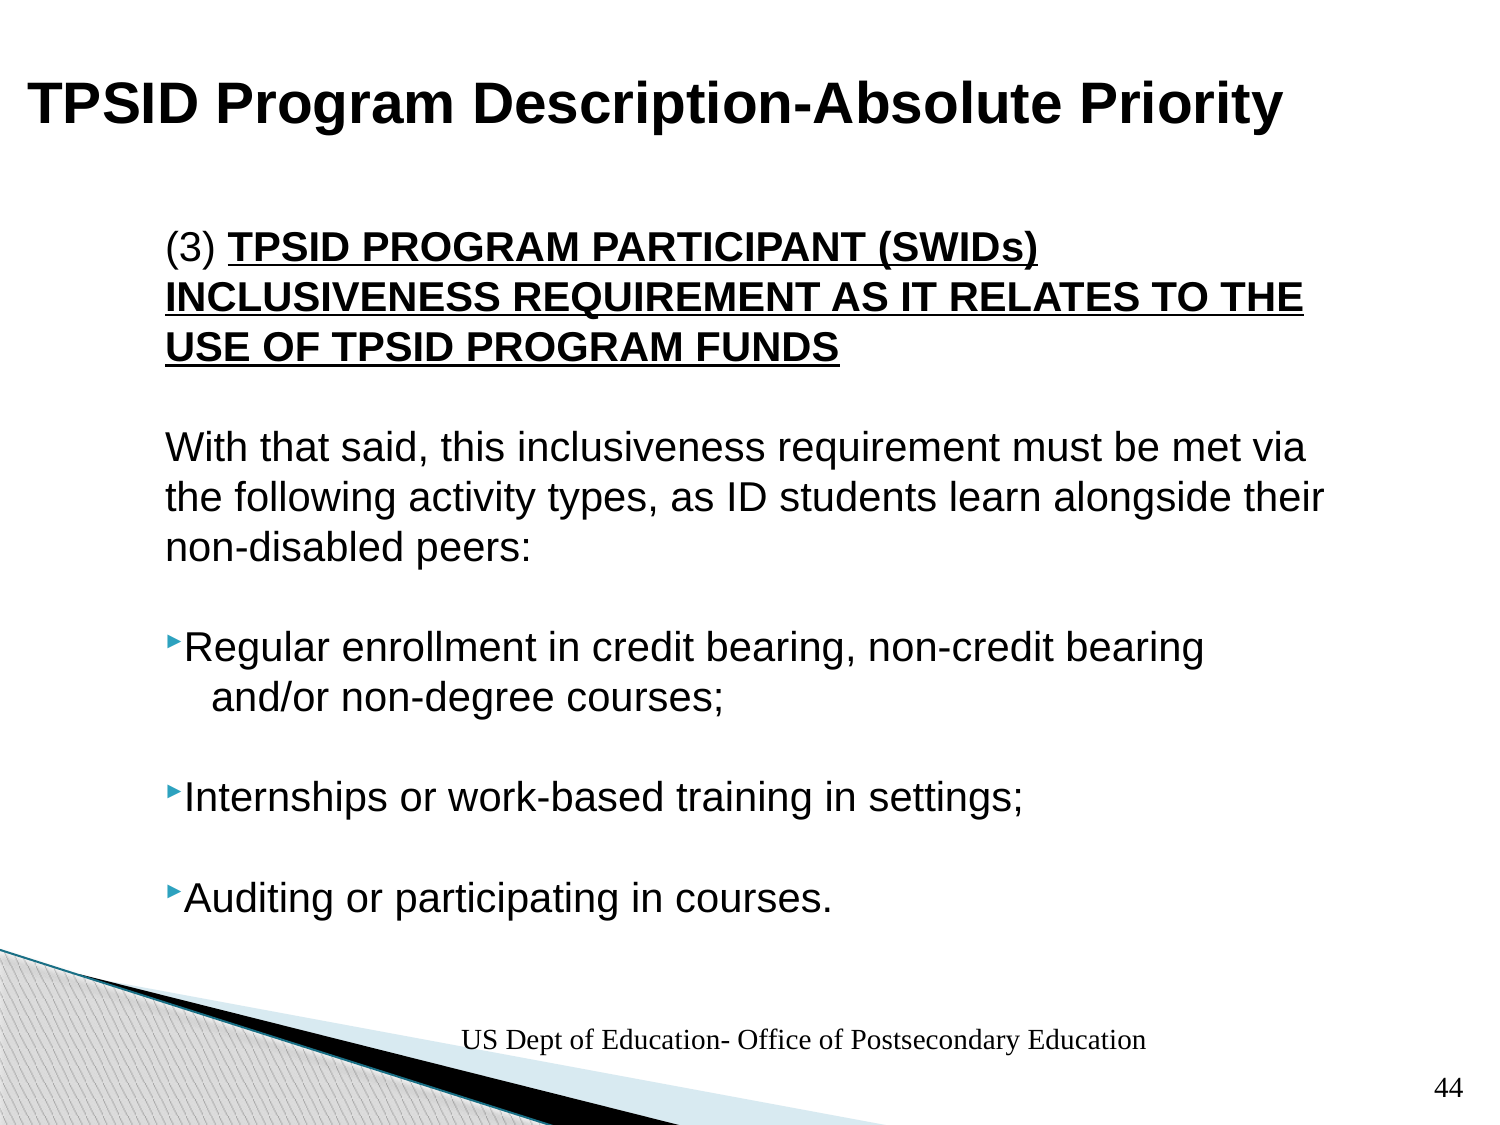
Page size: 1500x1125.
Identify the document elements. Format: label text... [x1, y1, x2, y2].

title TPSID Program Description-Absolute Priority [12, 37, 1500, 164]
footer US Dept of Education- Office of Postsecondary Education [387, 1025, 1163, 1063]
list (3) TPSID PROGRAM PARTICIPANT (SWIDs) INCLUSIVeNESS REQUIREMENT AS IT RElAtES TO THE USE OF TPSID PROGRAM FUNDS With that said, this inclusiveness requirement must be met via the following activity types, as ID students learn alongside their non-disabled peers: Regular enrollment in credit bearing, non-credit bearing and/or non-degree courses; Internships or work-based training in settings; Auditing or participating in courses. [150, 164, 1375, 988]
slide_number 44 [1418, 1051, 1479, 1112]
